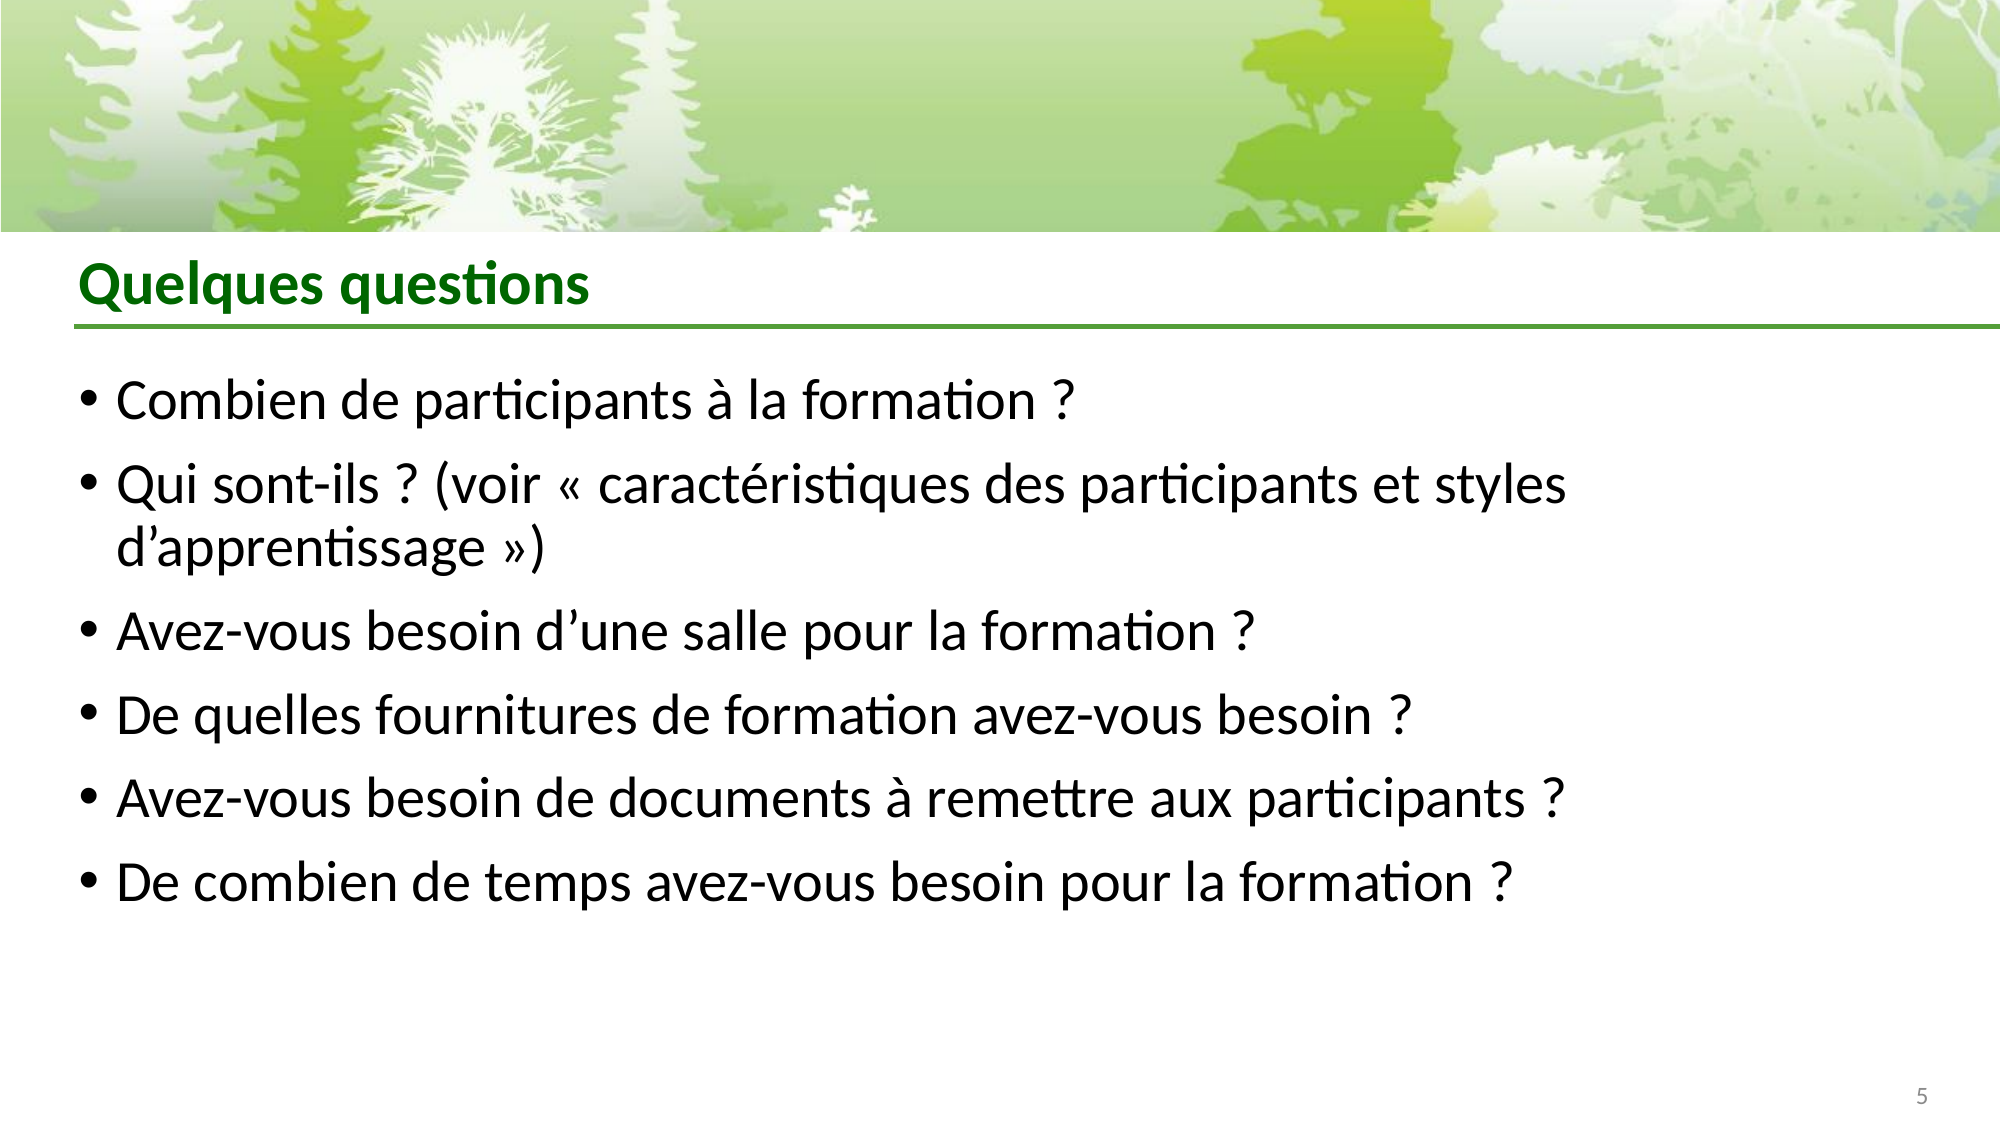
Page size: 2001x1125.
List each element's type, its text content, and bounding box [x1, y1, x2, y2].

list Combien de participants à la formation ? Qui sont-ils ? (voir « caractéristiques des participants et styles d’apprentissage ») Avez-vous besoin d’une salle pour la formation ? De quelles fournitures de formation avez-vous besoin ? Avez-vous besoin de documents à remettre aux participants ? De combien de temps avez-vous besoin pour la formation ? [63, 362, 1687, 1105]
slide_number 5 [1493, 1065, 1944, 1125]
picture [0, 0, 2000, 232]
title Quelques questions [63, 190, 1414, 362]
